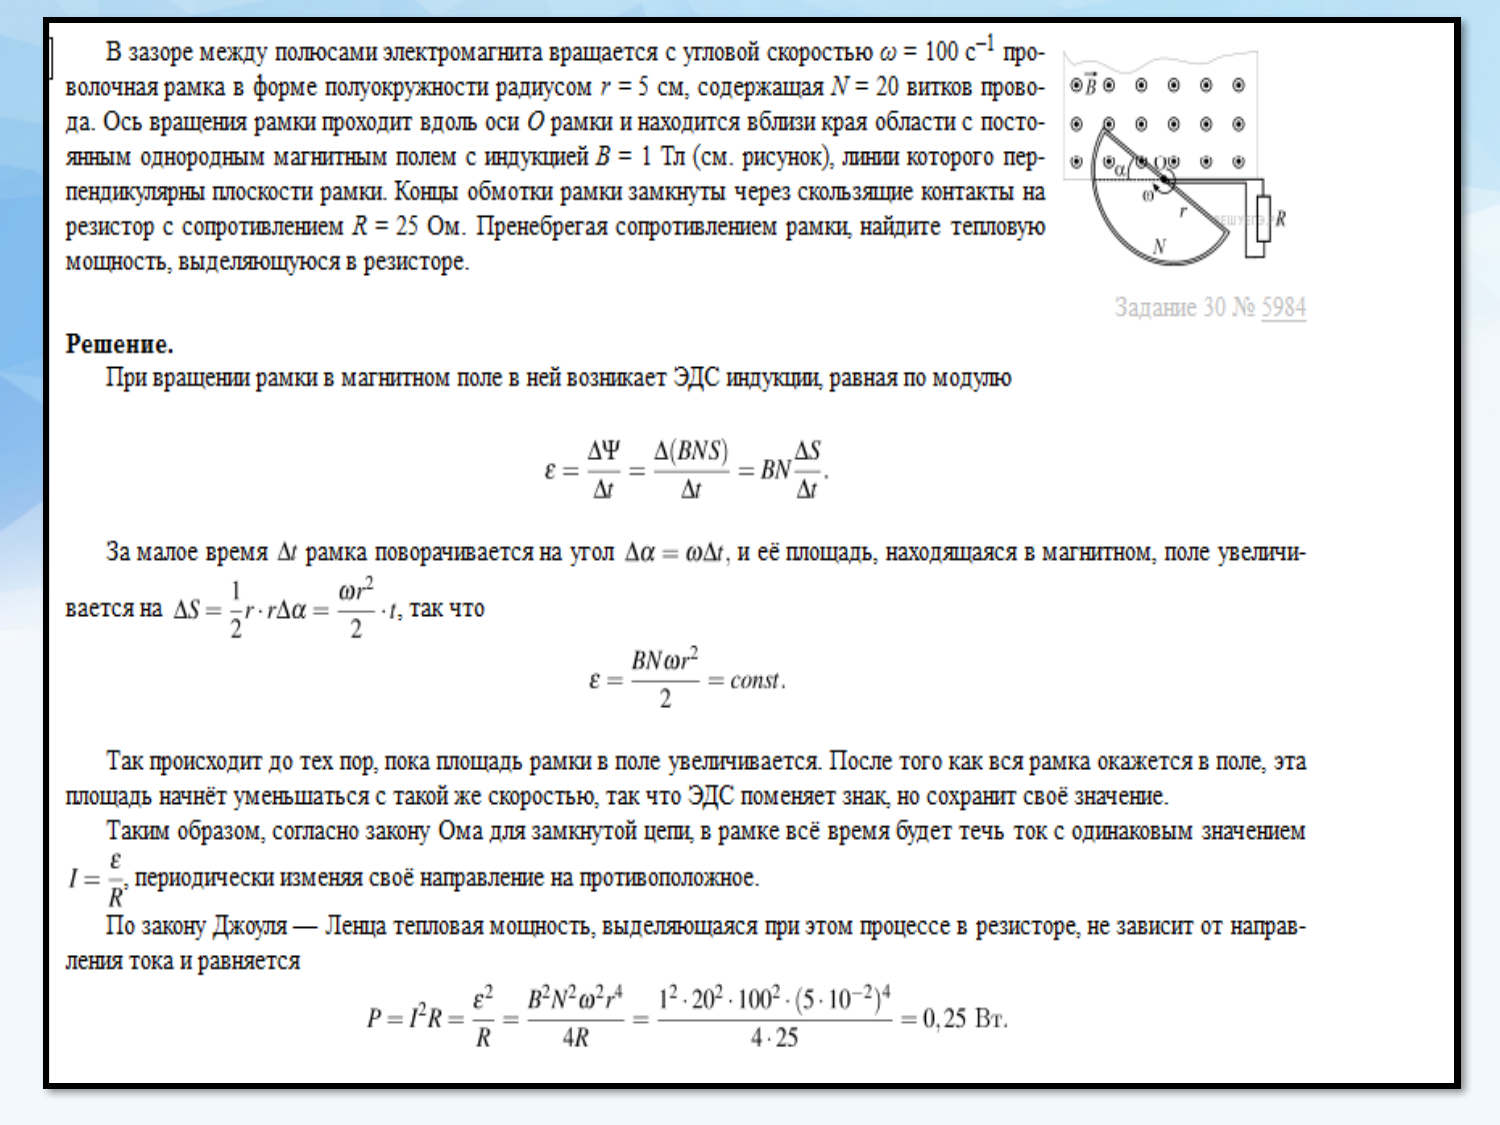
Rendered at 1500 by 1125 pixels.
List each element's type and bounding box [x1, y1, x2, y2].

picture [0, 0, 1500, 1125]
list [49, 23, 1455, 1083]
